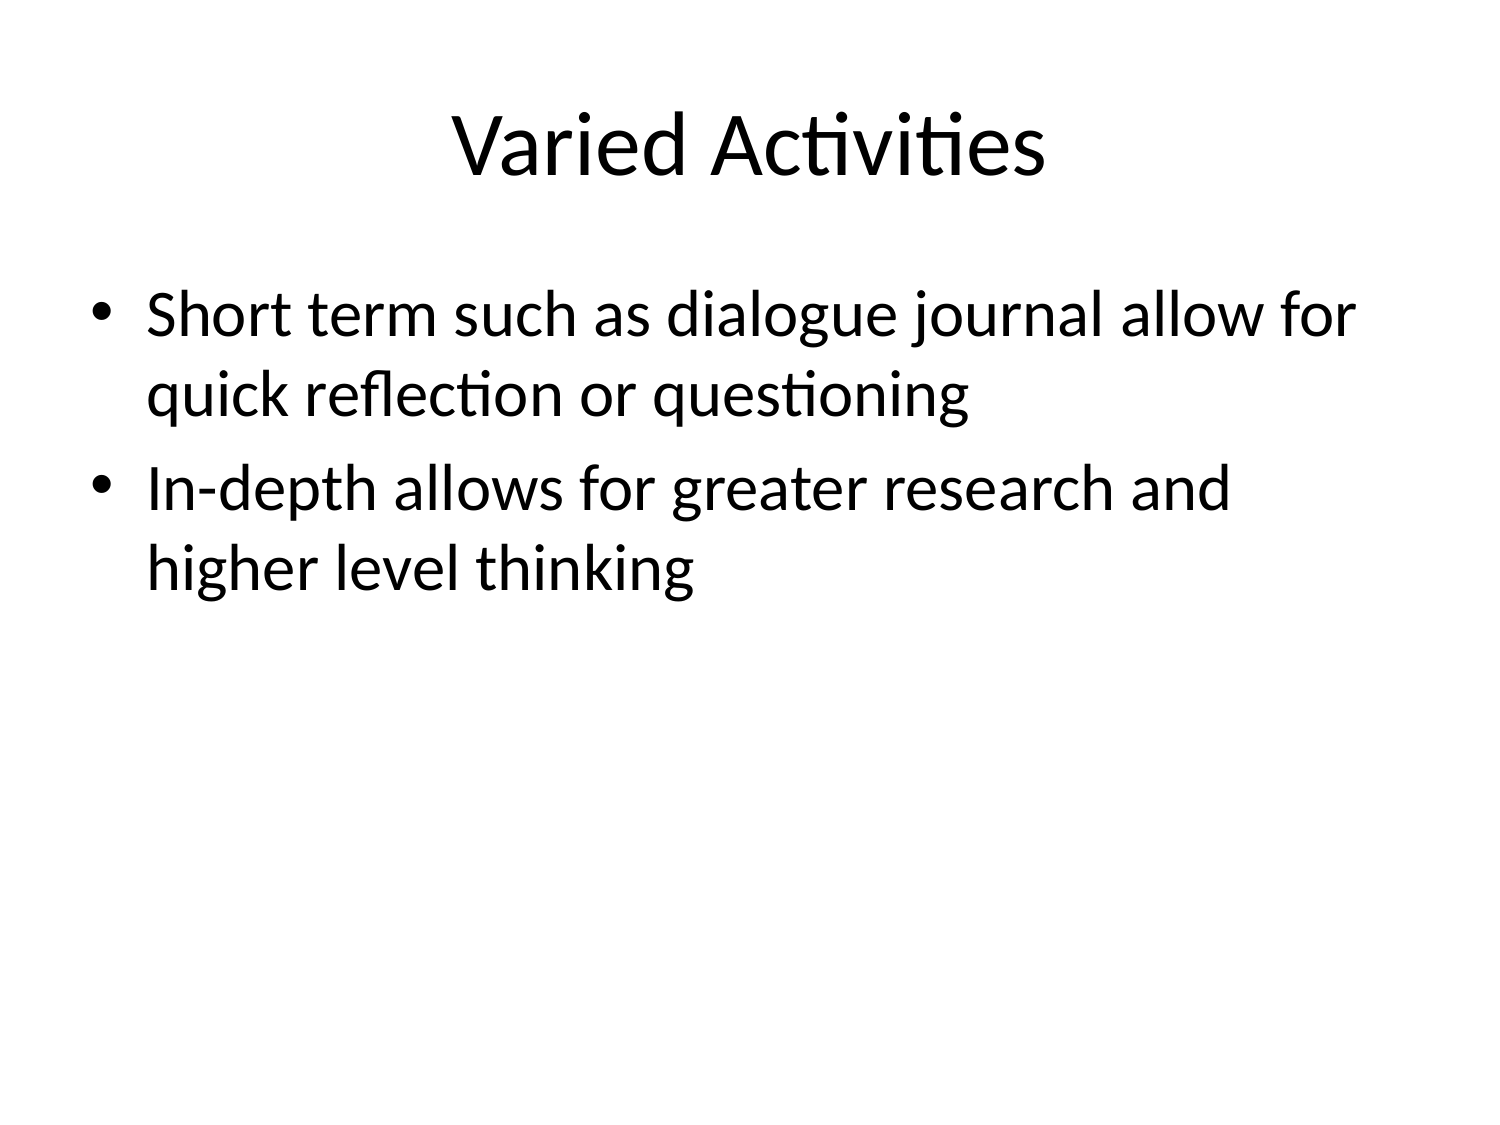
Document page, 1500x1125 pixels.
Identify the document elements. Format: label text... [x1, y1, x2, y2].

title Varied Activities [75, 45, 1425, 233]
list Short term such as dialogue journal allow for quick reflection or questioning In-depth allows for greater research and higher level thinking [75, 262, 1425, 1005]
